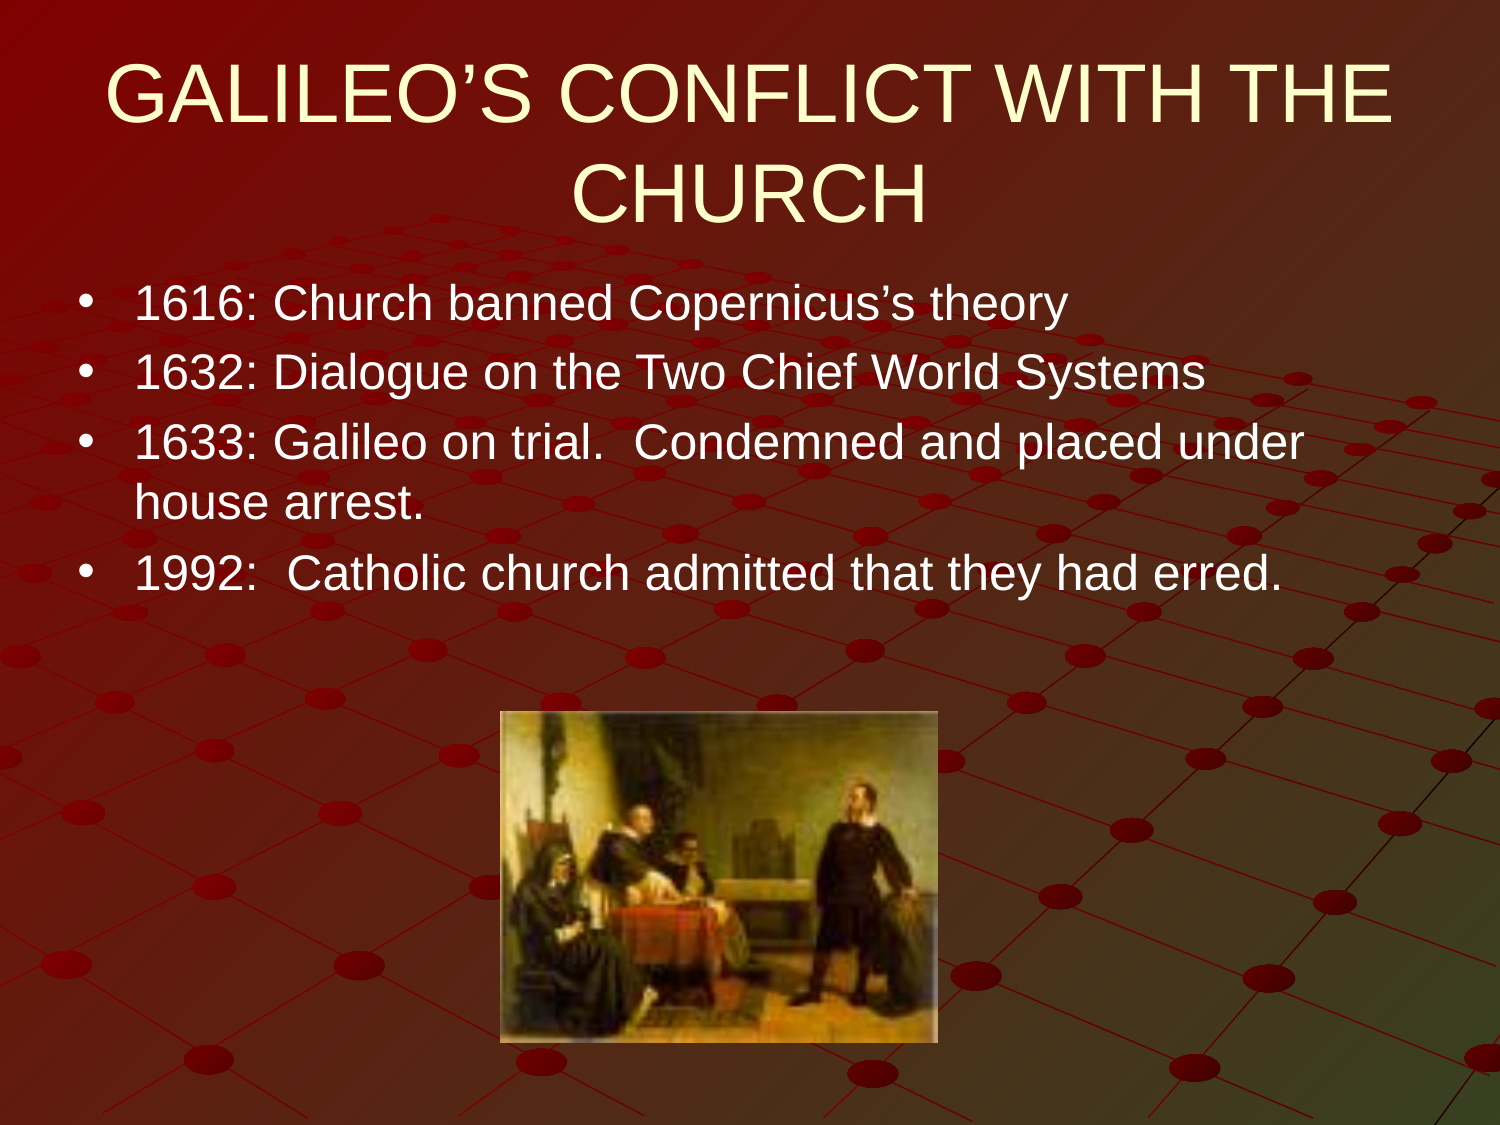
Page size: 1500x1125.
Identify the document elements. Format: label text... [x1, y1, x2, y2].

title GALILEO’S CONFLICT WITH THE CHURCH [75, 45, 1425, 233]
picture [499, 710, 938, 1044]
list 1616: Church banned Copernicus’s theory 1632: Dialogue on the Two Chief World Systems 1633: Galileo on trial. Condemned and placed under house arrest. 1992: Catholic church admitted that they had erred. [62, 262, 1413, 1007]
